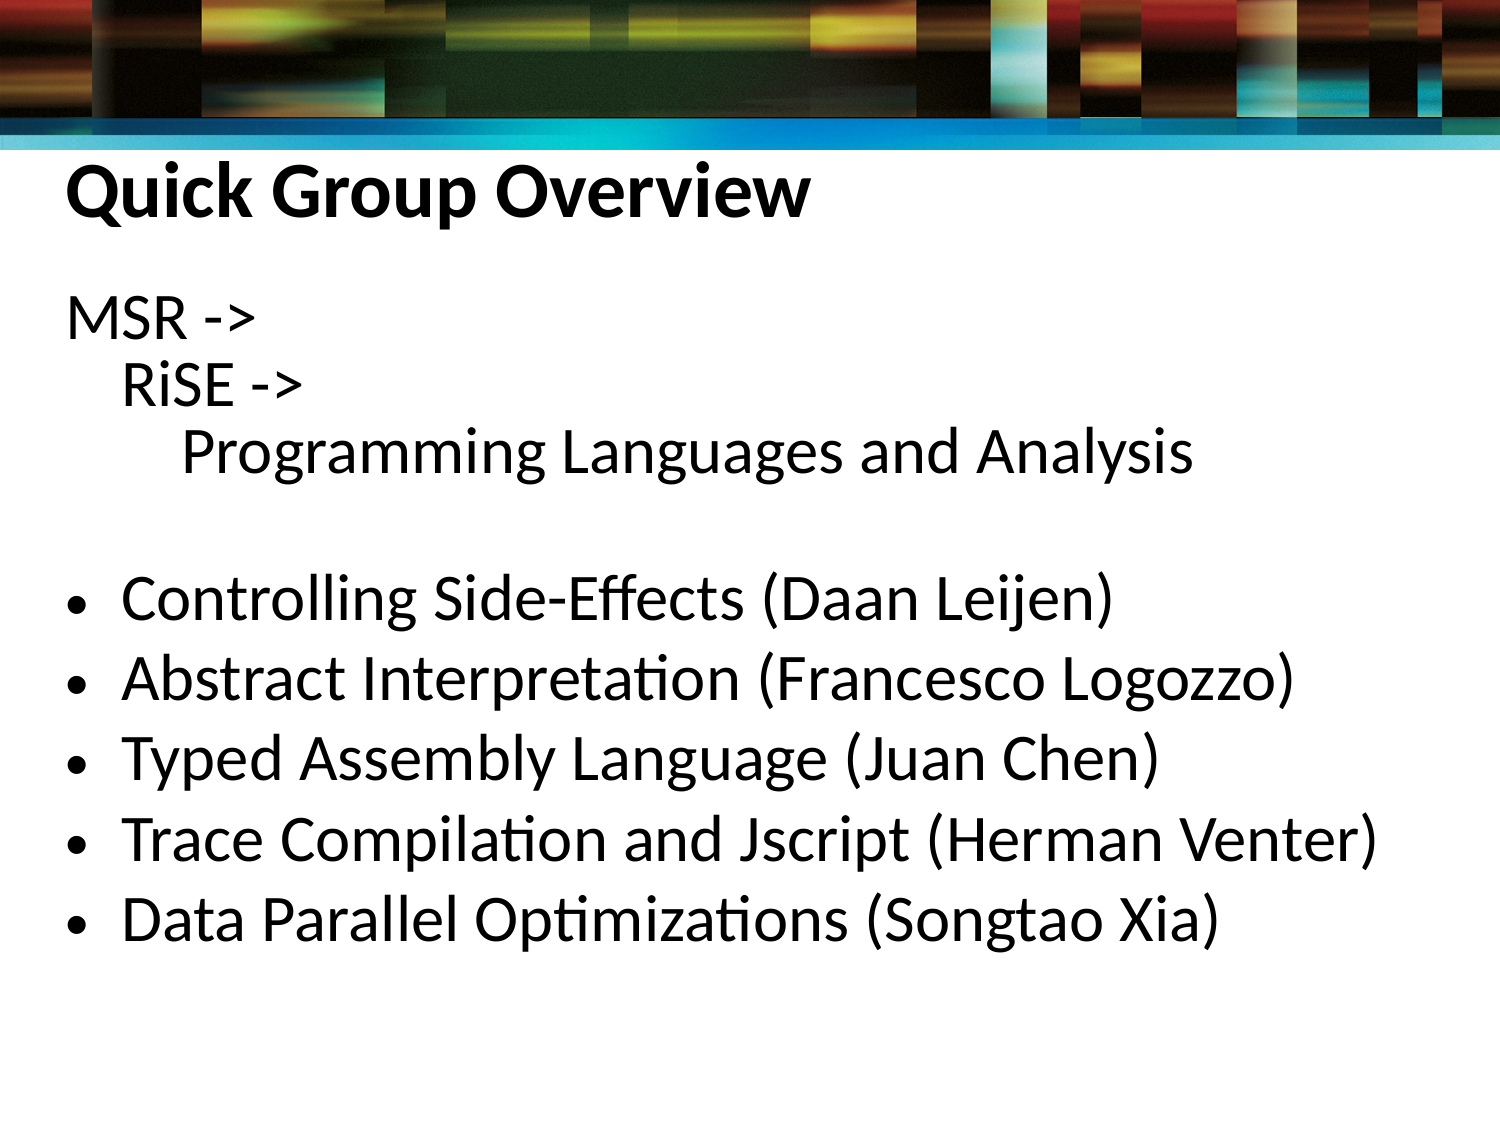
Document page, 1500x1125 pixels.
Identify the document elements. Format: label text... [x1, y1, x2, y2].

title Quick Group Overview [50, 149, 1450, 246]
list MSR -> RiSE -> Programming Languages and Analysis Controlling Side-Effects (Daan Leijen) Abstract Interpretation (Francesco Logozzo) Typed Assembly Language (Juan Chen) Trace Compilation and Jscript (Herman Venter) Data Parallel Optimizations (Songtao Xia) [50, 282, 1450, 1075]
picture [0, 0, 1500, 150]
